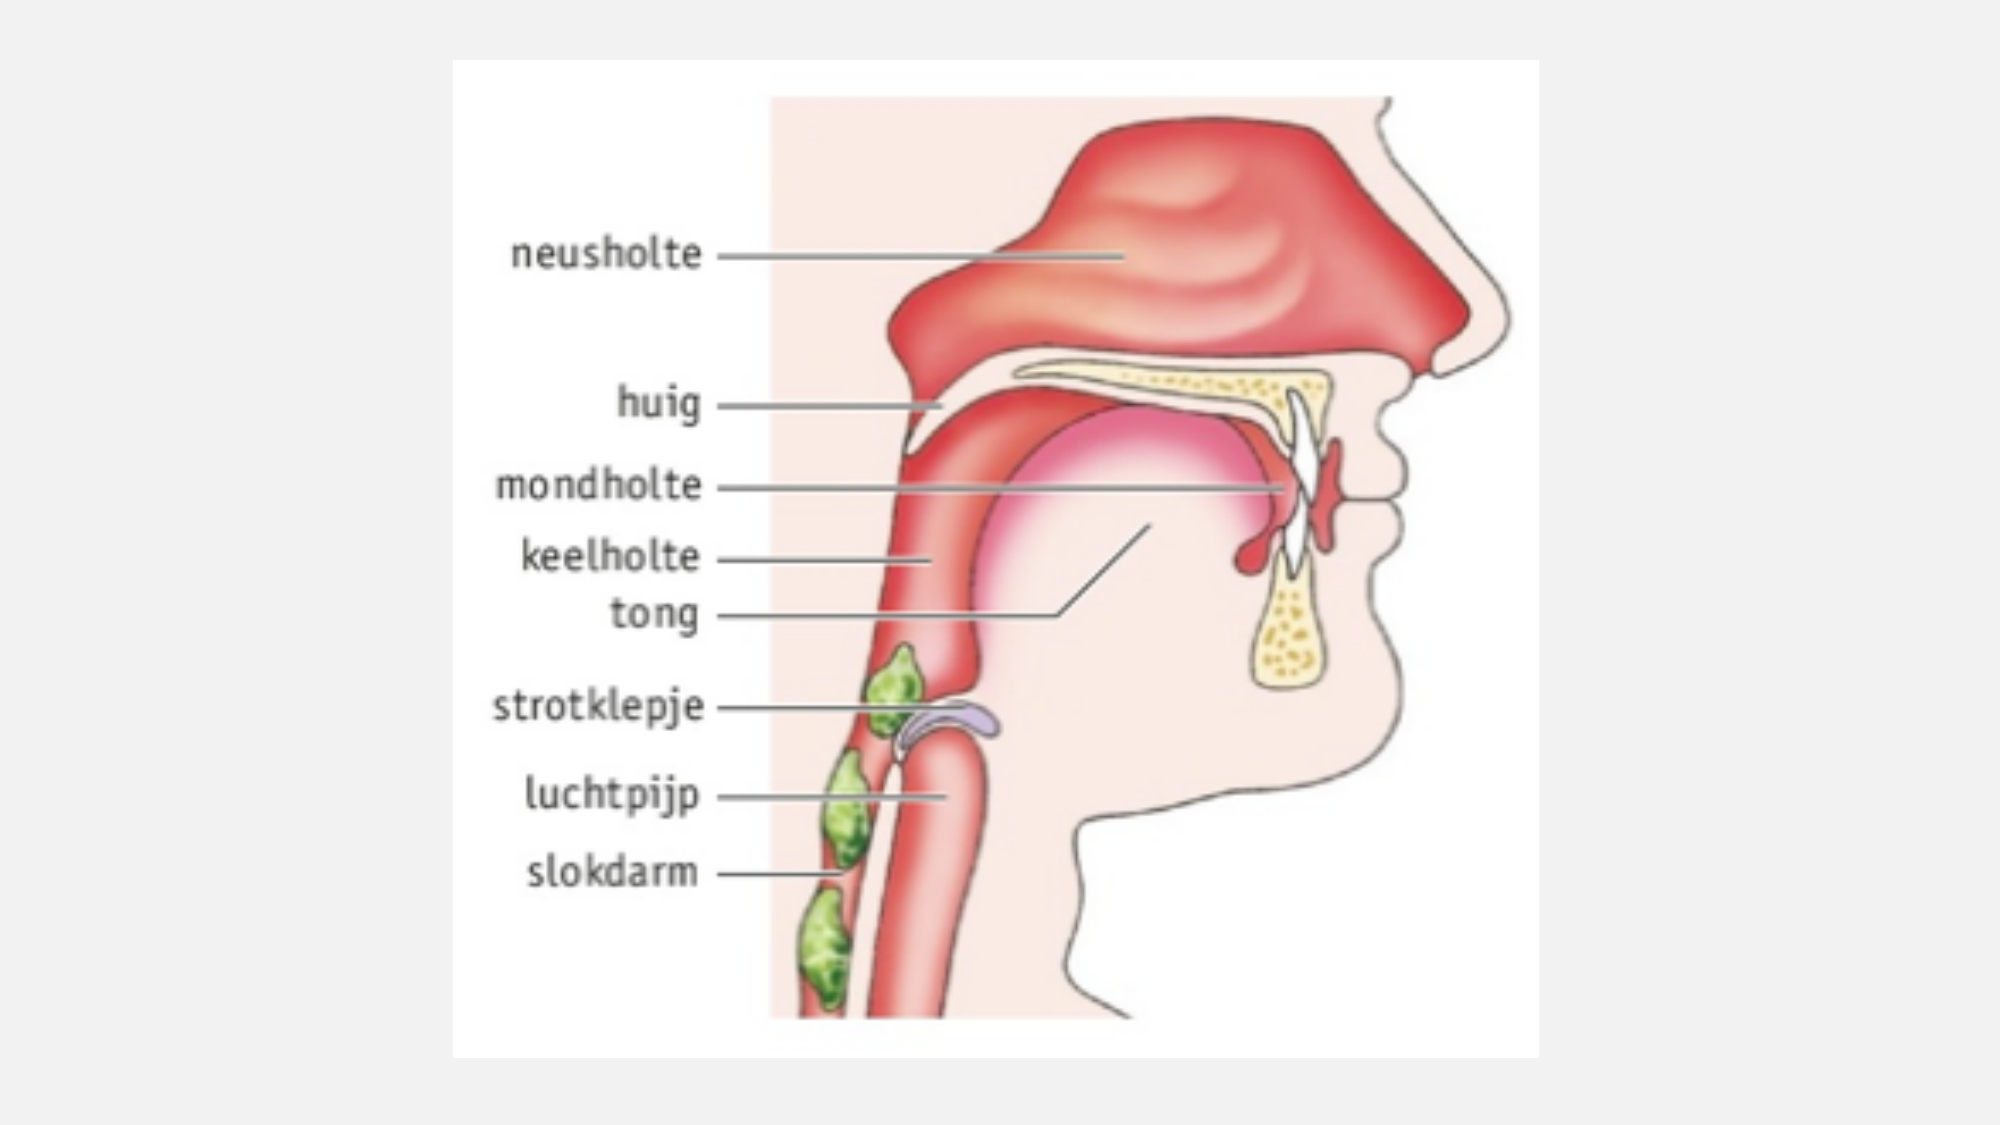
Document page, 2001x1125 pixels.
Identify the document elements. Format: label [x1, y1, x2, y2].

picture [453, 60, 1539, 1058]
